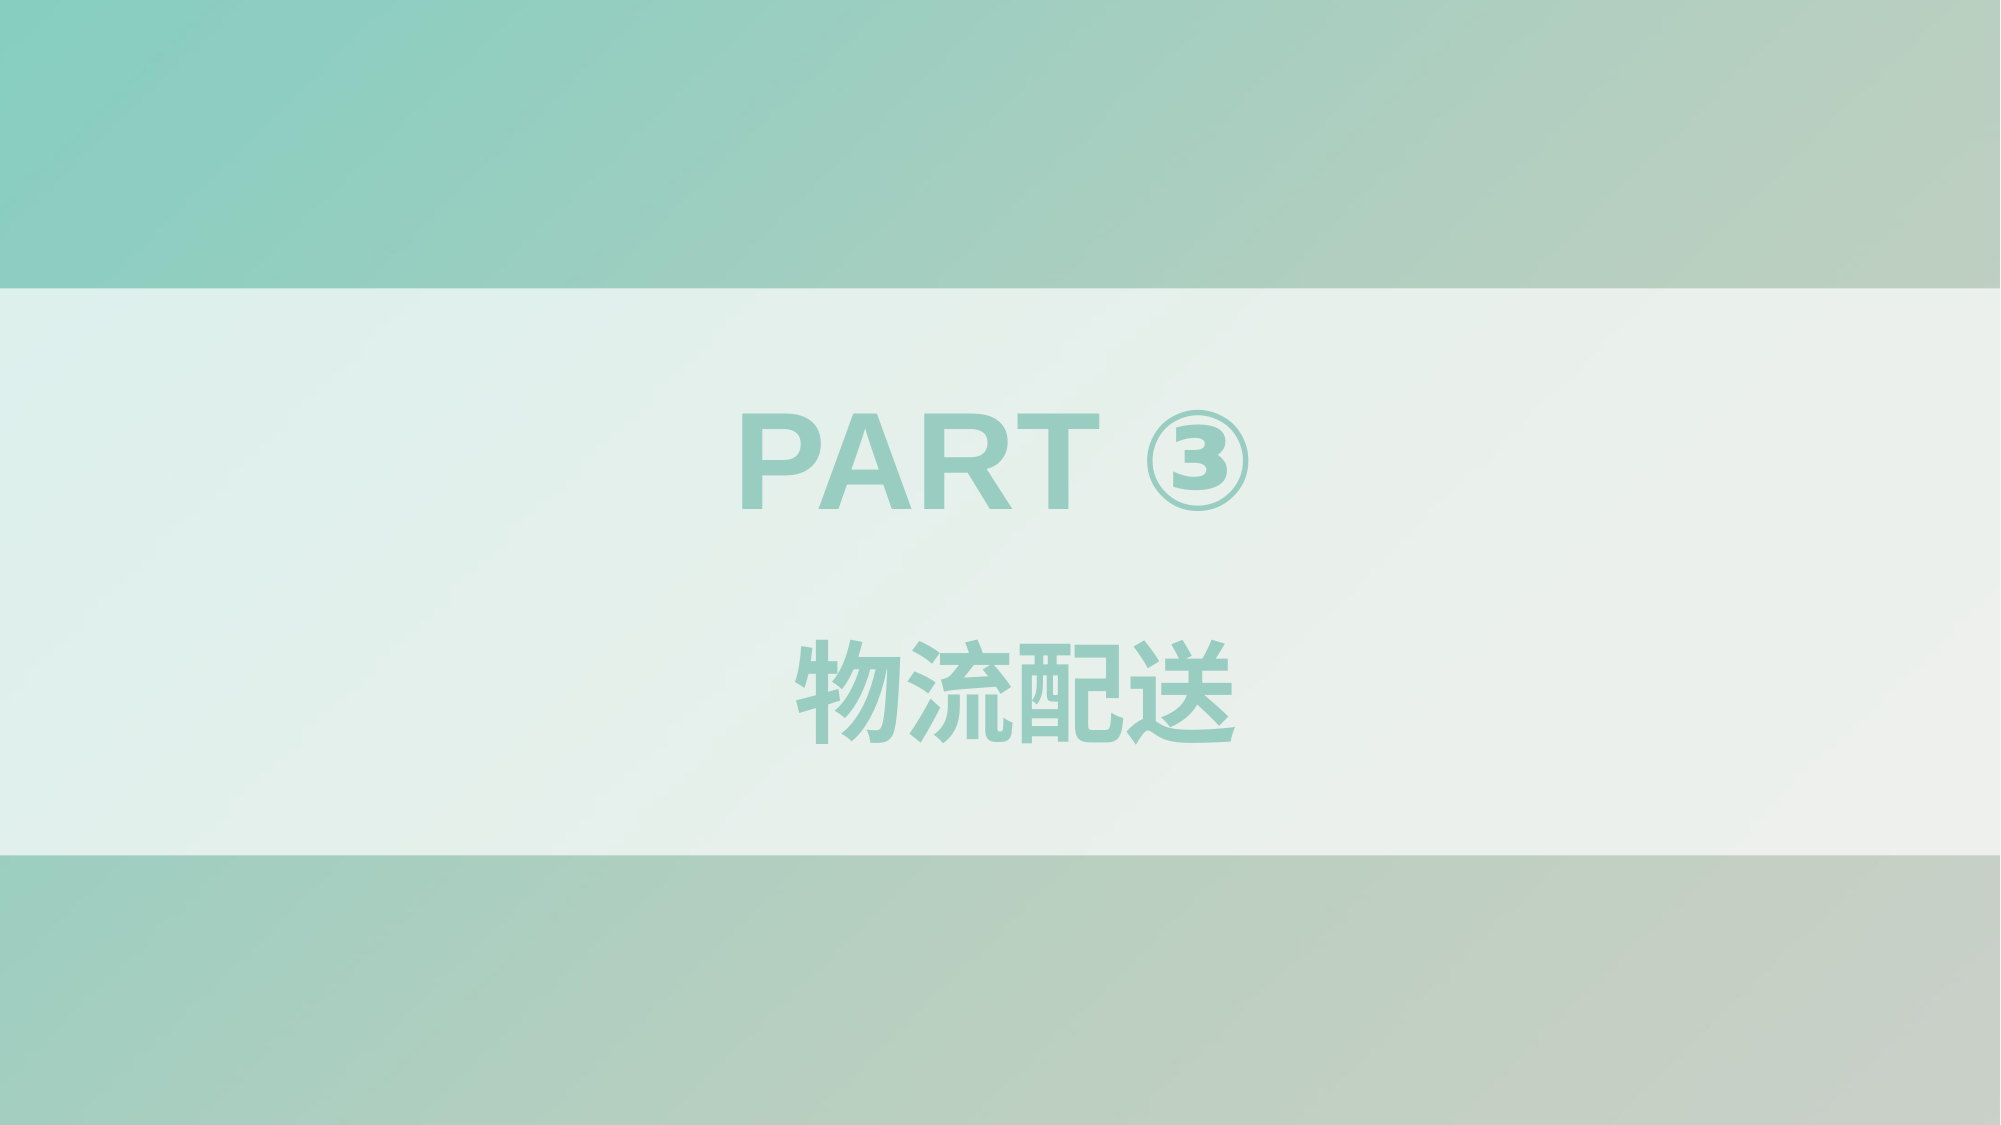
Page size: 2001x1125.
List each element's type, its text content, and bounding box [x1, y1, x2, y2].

text_box 物流配送 [656, 615, 1375, 764]
picture [0, 0, 2001, 1125]
text_box PART ③ [718, 363, 1314, 545]
text_box [0, 287, 2000, 856]
